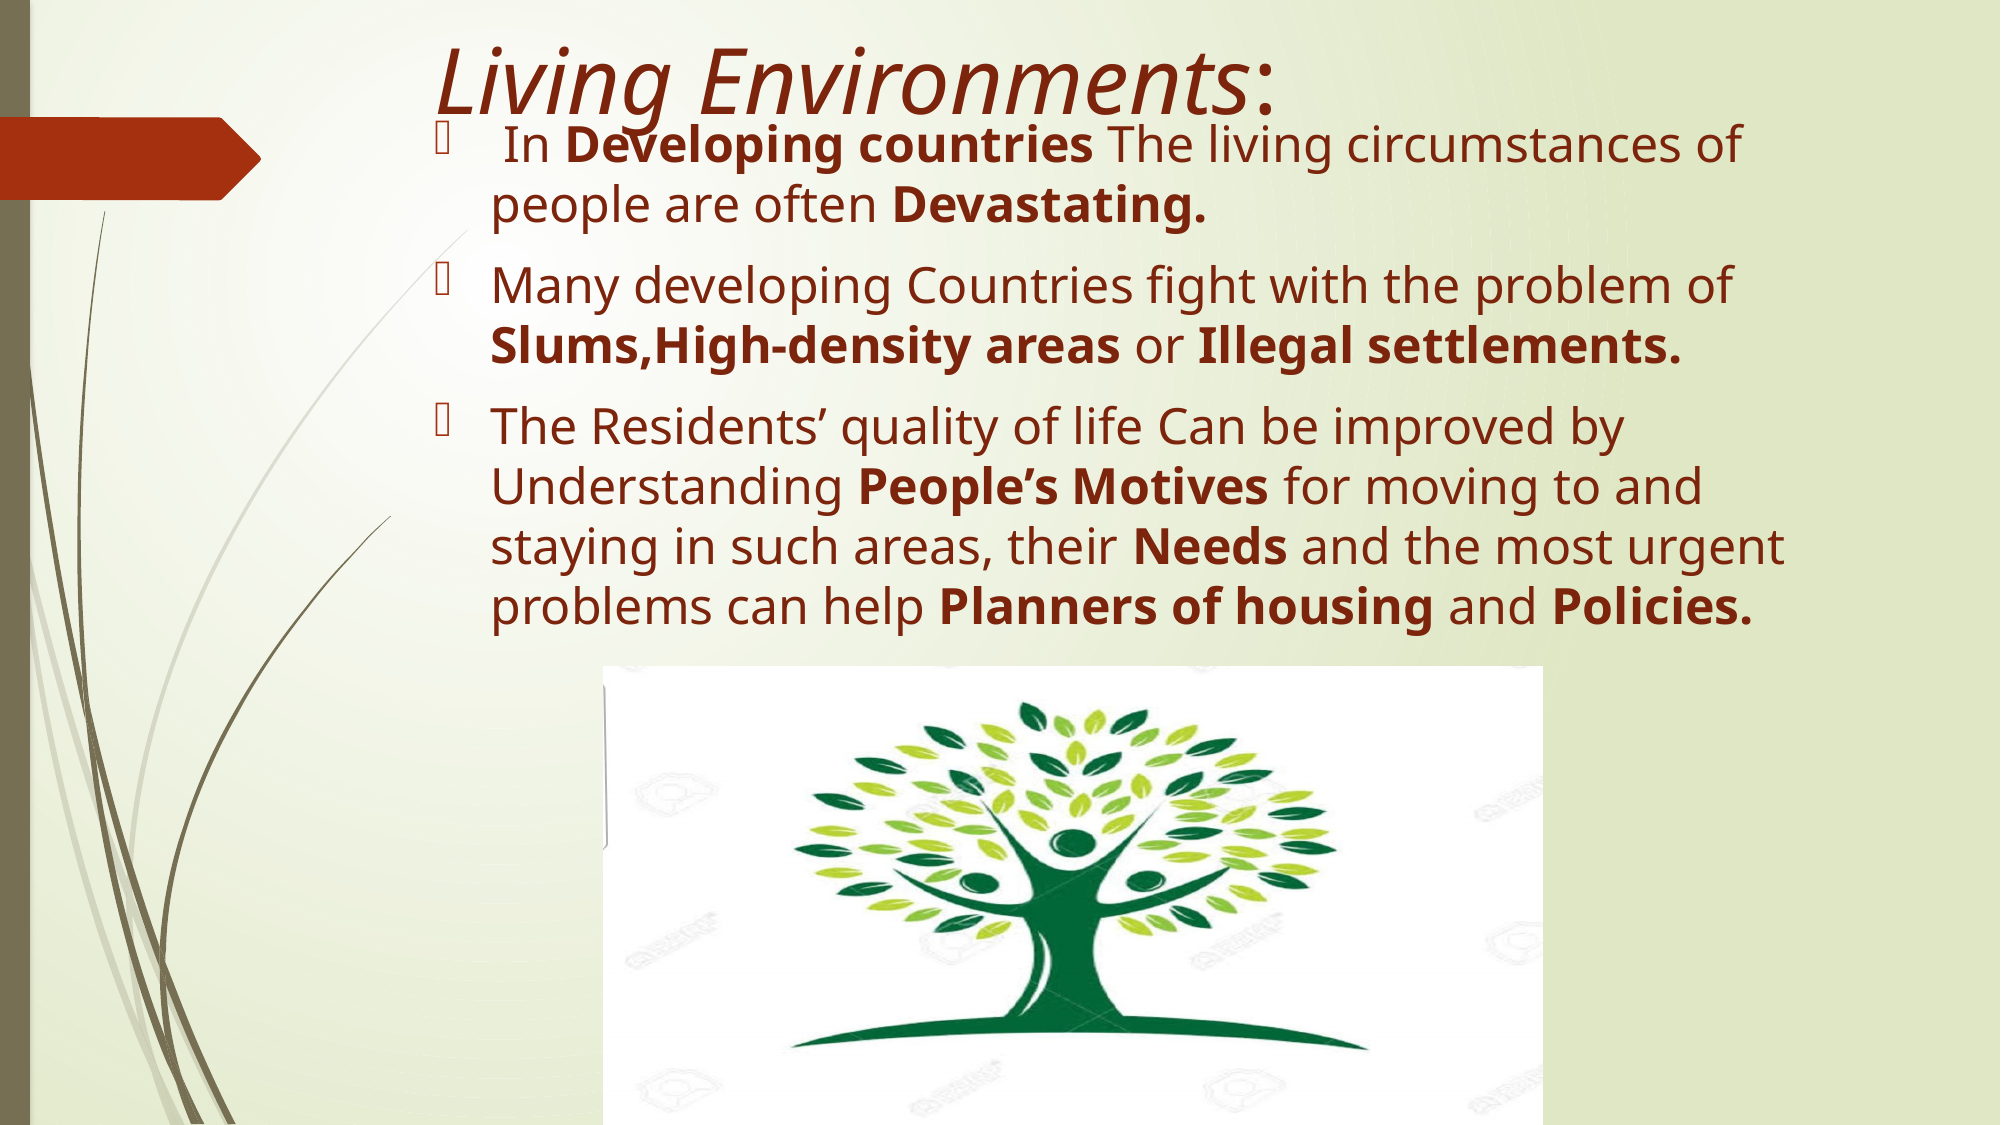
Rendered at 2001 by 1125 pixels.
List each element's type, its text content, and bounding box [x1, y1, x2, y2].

title Living Environments: [419, 15, 1881, 105]
picture [603, 666, 1544, 1125]
list In Developing countries The living circumstances of people are often Devastating. Many developing Countries fight with the problem of Slums,High-density areas or Illegal settlements. The Residents’ quality of life Can be improved by Understanding People’s Motives for moving to and staying in such areas, their Needs and the most urgent problems can help Planners of housing and Policies. [419, 105, 1882, 725]
